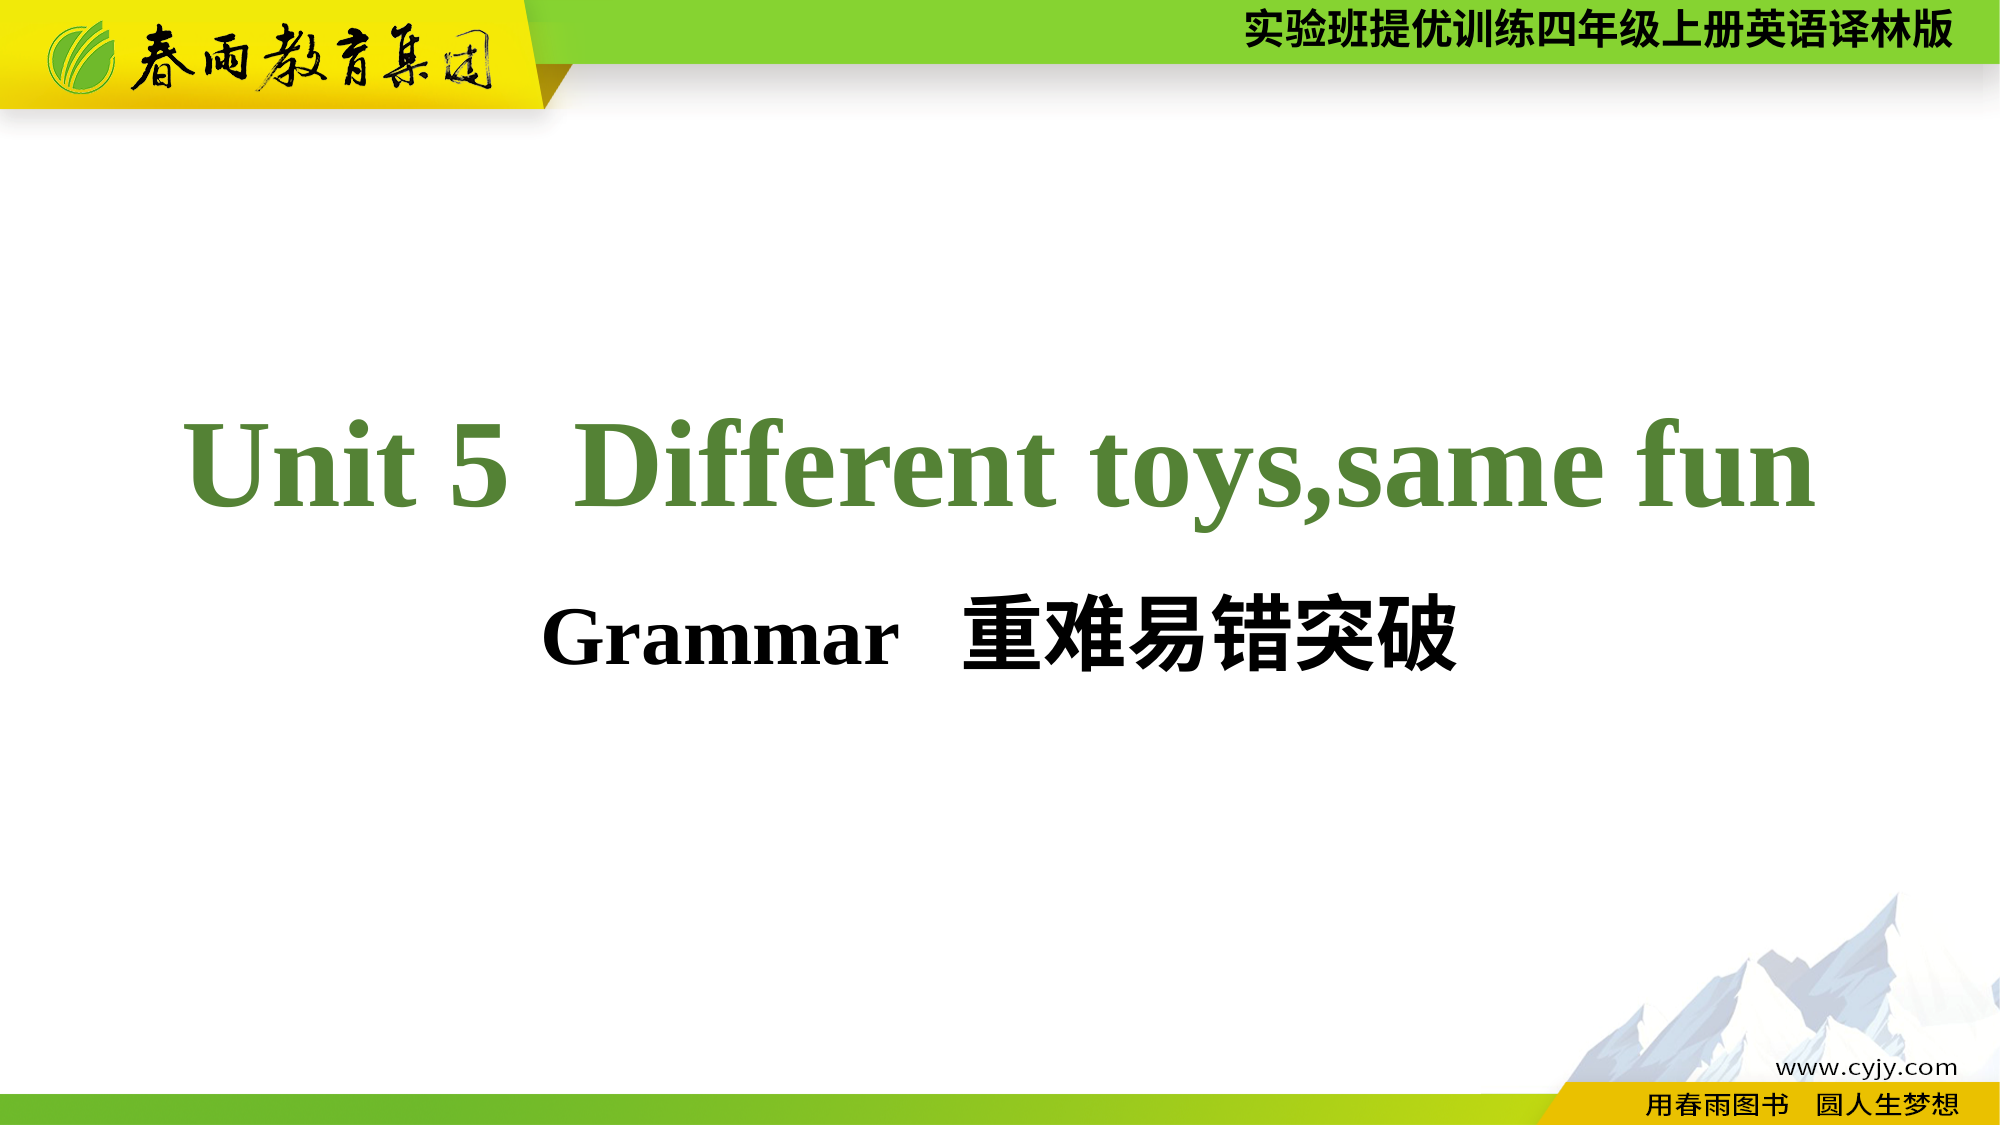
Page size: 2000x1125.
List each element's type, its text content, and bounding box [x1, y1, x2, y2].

picture [0, 689, 2000, 1125]
picture [0, 0, 2000, 298]
text_box Unit 5 Different toys,same fun Grammar 重难易错突破 [0, 298, 2000, 689]
